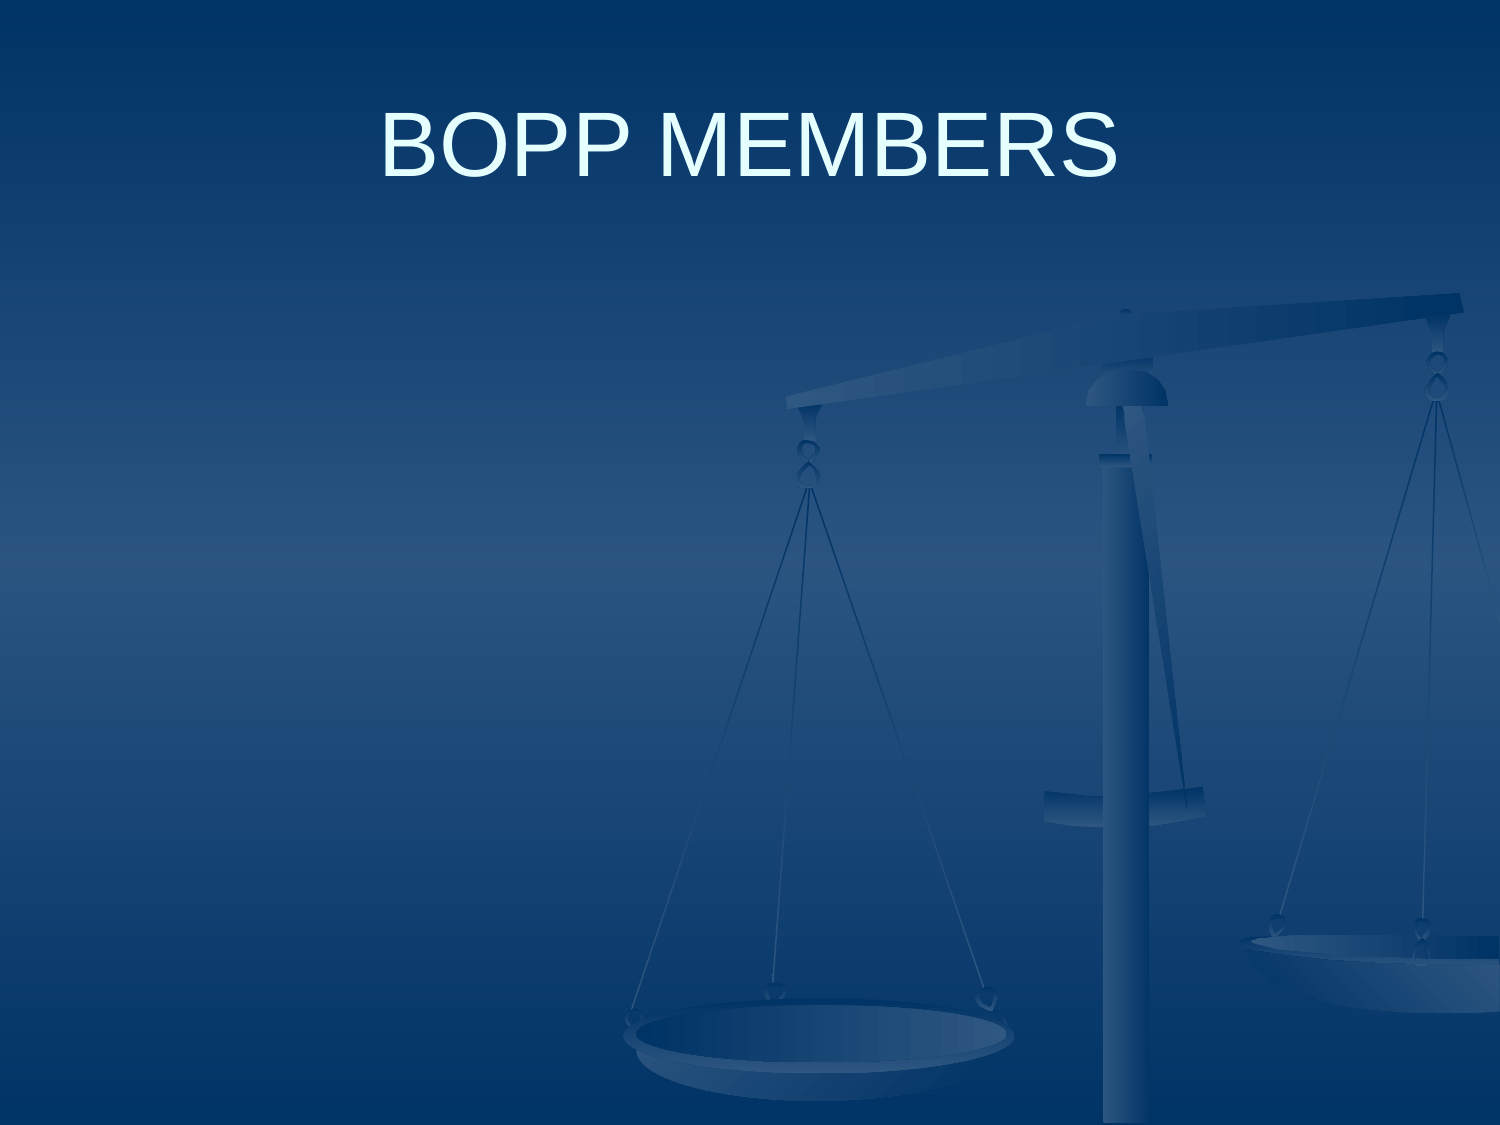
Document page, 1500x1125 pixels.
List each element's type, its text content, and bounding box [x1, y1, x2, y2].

title BOPP MEMBERS [74, 45, 1426, 234]
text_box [87, 224, 1463, 1088]
